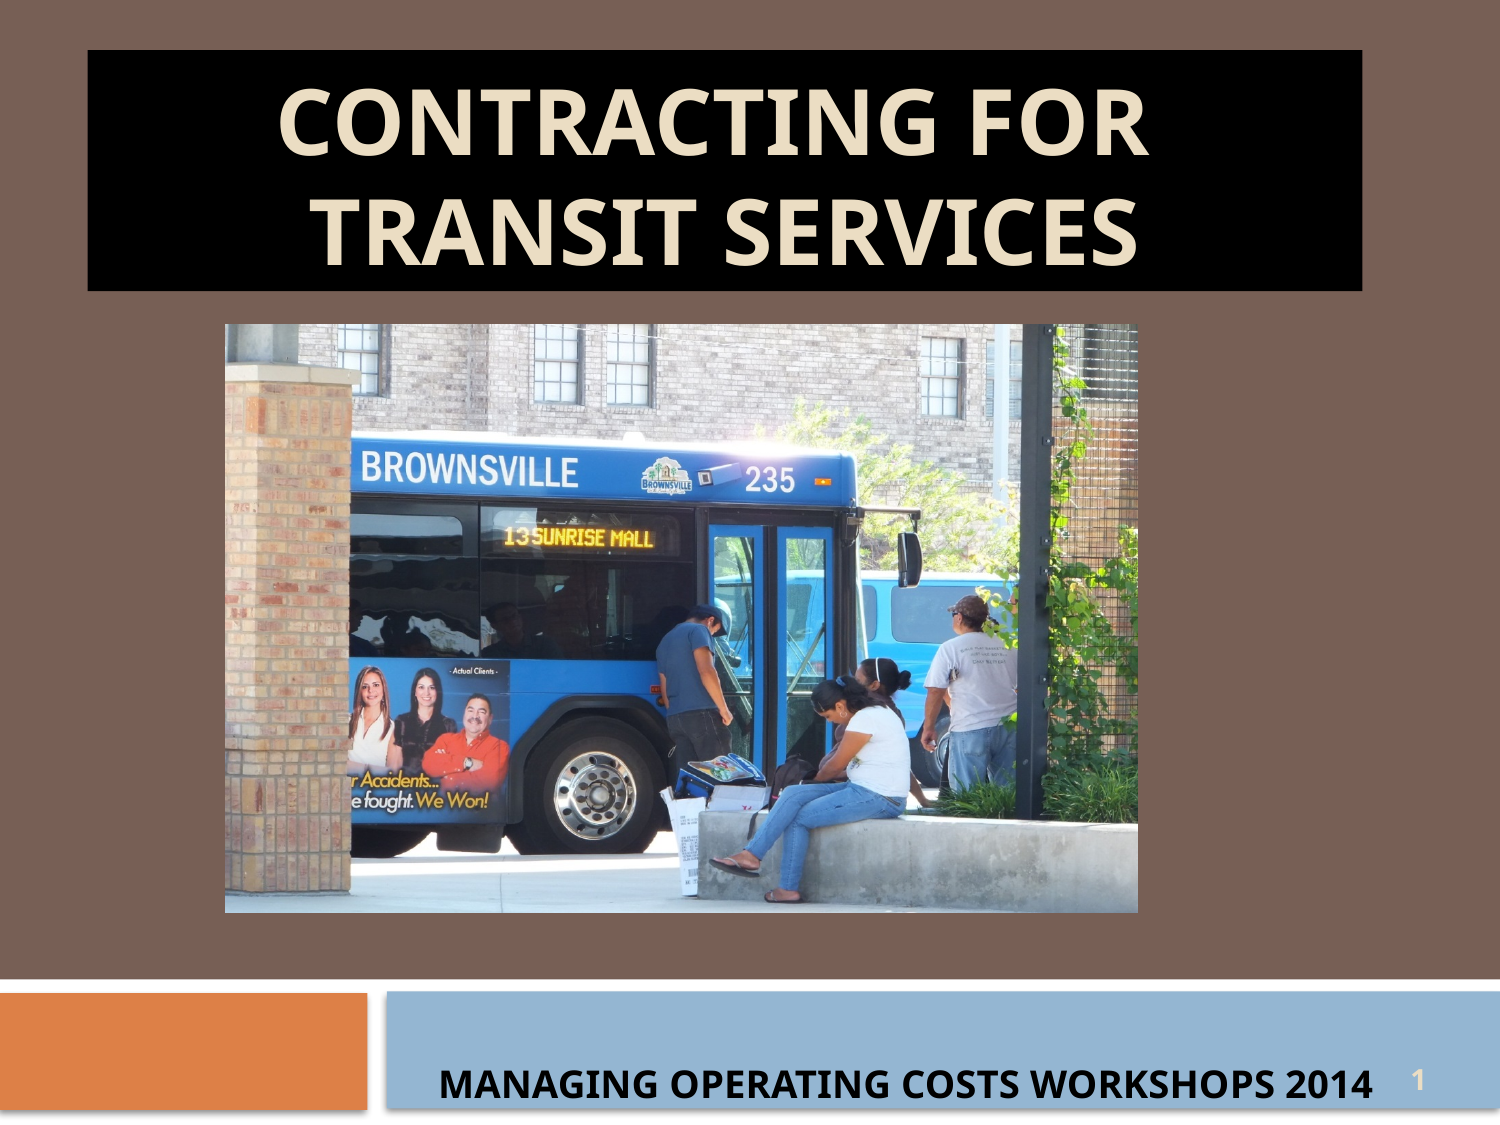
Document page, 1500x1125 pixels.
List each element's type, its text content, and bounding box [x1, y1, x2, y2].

title Contracting for Transit Services [87, 50, 1363, 292]
text_box Managing operating costs workshops 2014 [399, 1013, 1413, 1114]
slide_number 1 [1374, 1037, 1463, 1125]
picture [224, 324, 1138, 913]
